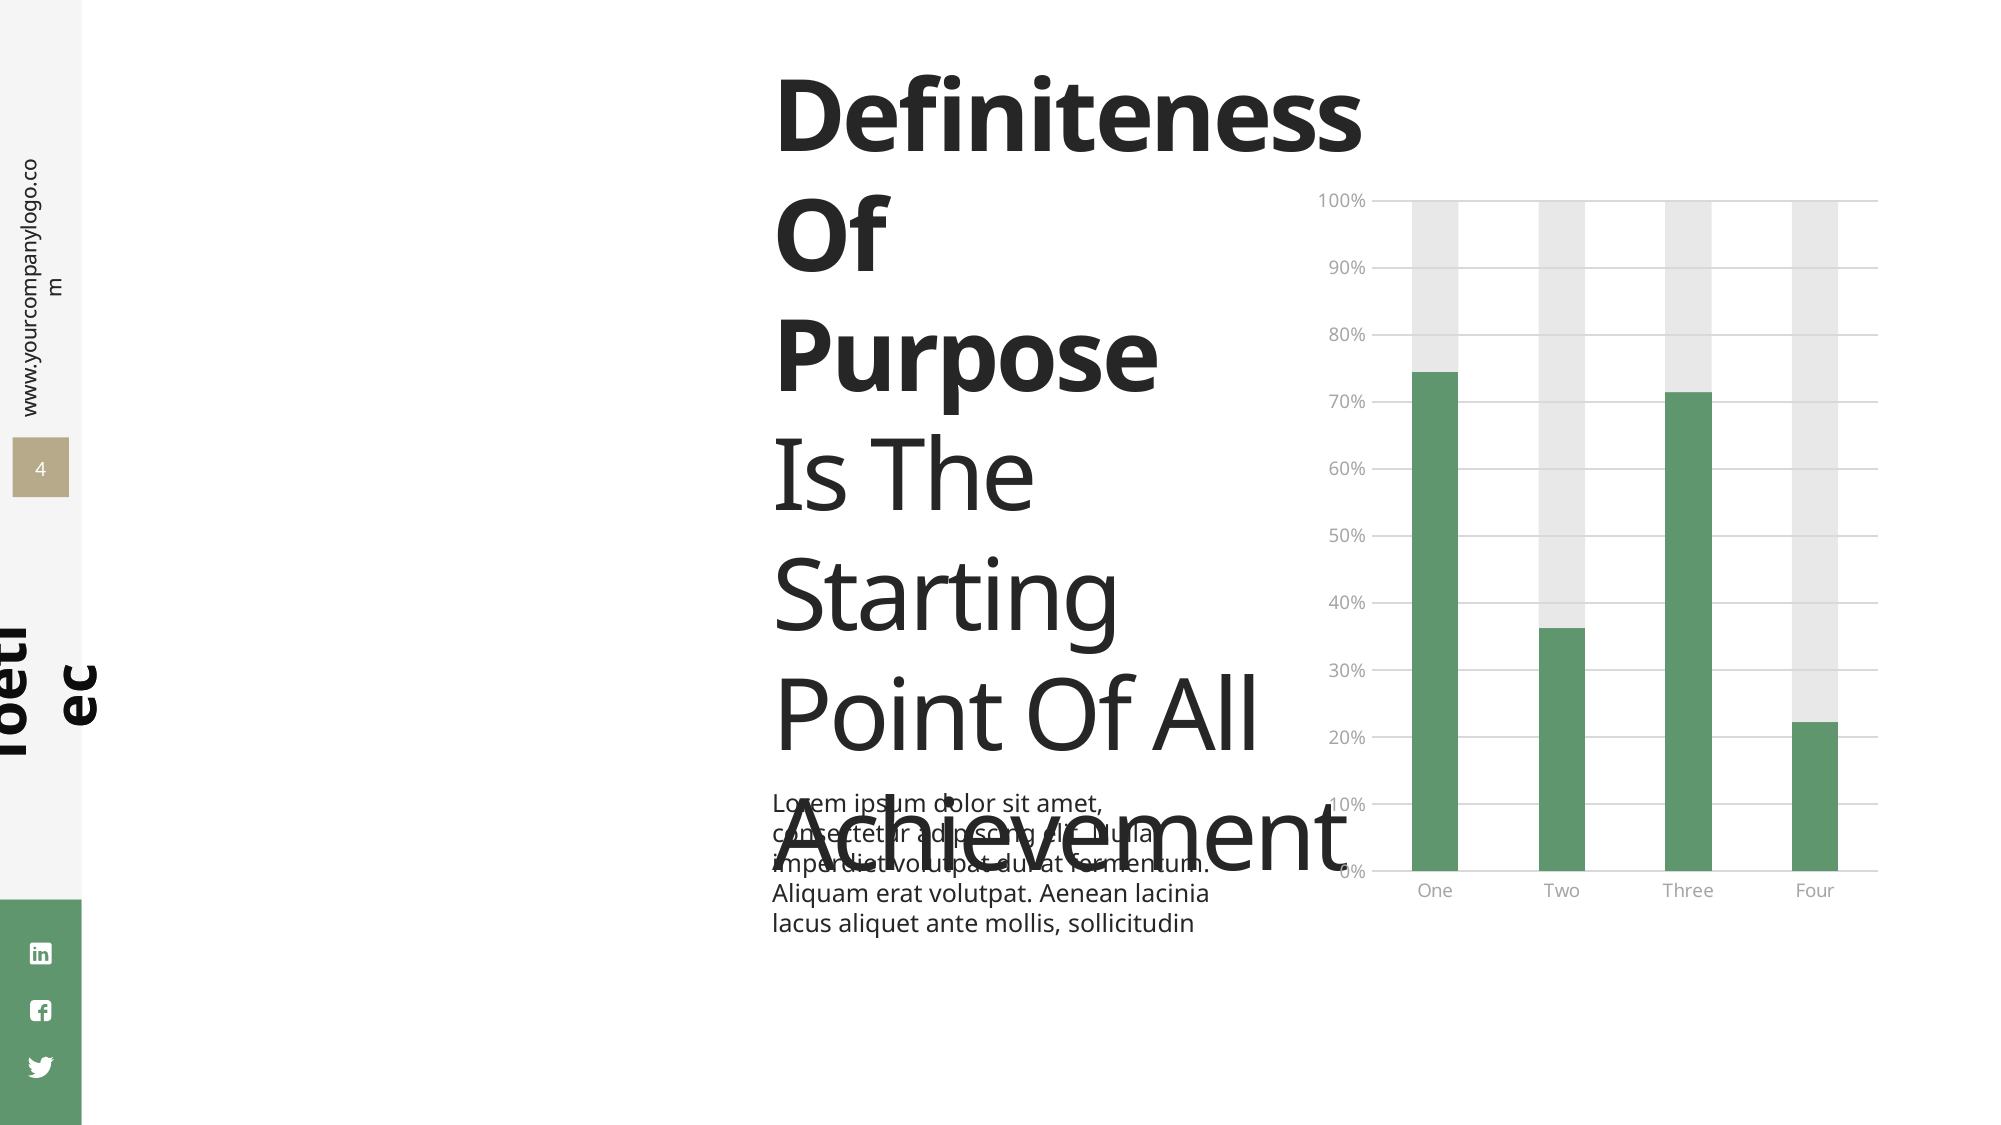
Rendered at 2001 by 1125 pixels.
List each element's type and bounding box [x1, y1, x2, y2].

chart [1305, 172, 1891, 919]
text_box [27, 942, 54, 1078]
text_box [757, 172, 1305, 917]
picture [0, 0, 2000, 1125]
